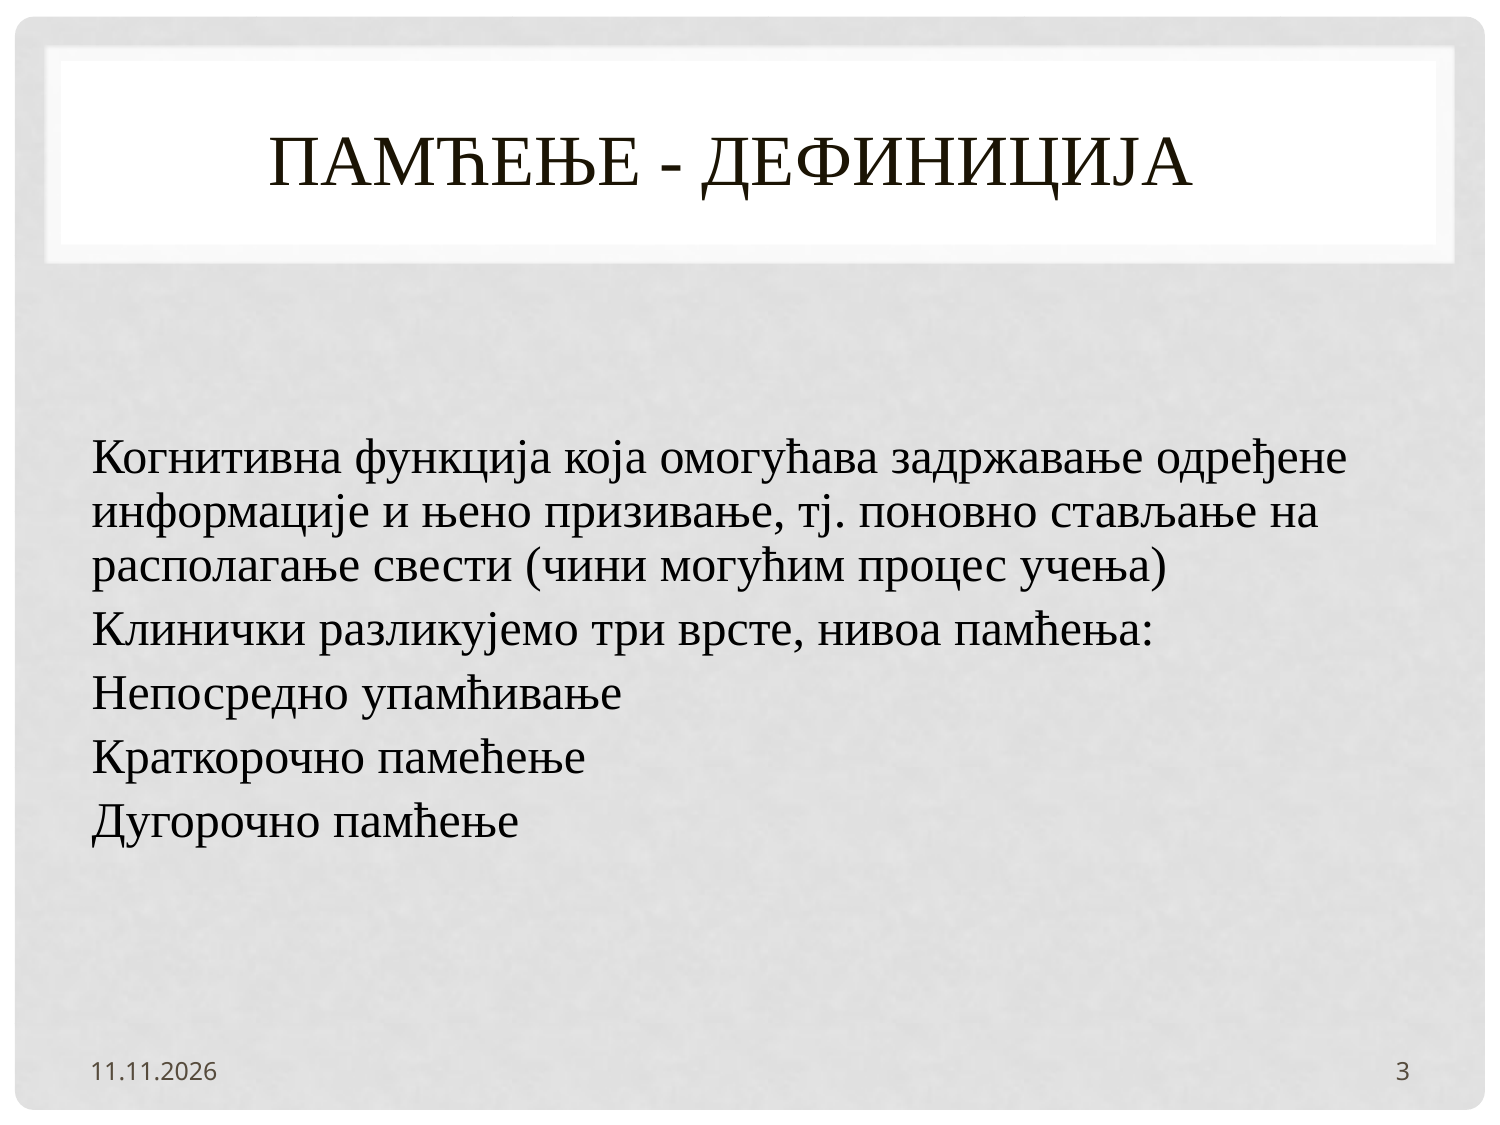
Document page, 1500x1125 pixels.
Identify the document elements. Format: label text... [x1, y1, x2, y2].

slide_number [75, 1042, 425, 1103]
list Когнитивна функција која омогућава задржавање одређене информације и њено призивање, тј. поновно стављање на располагање свести (чини могућим процес учења) Клинички разликујемо три врсте, нивоа памћења: Непосредно упамћивање Краткорочно памећење Дугорочно памћење [76, 352, 1427, 1097]
title ПАМЋЕЊЕ - дефиниција [249, 62, 1213, 250]
slide_number 3 [1074, 1042, 1425, 1103]
